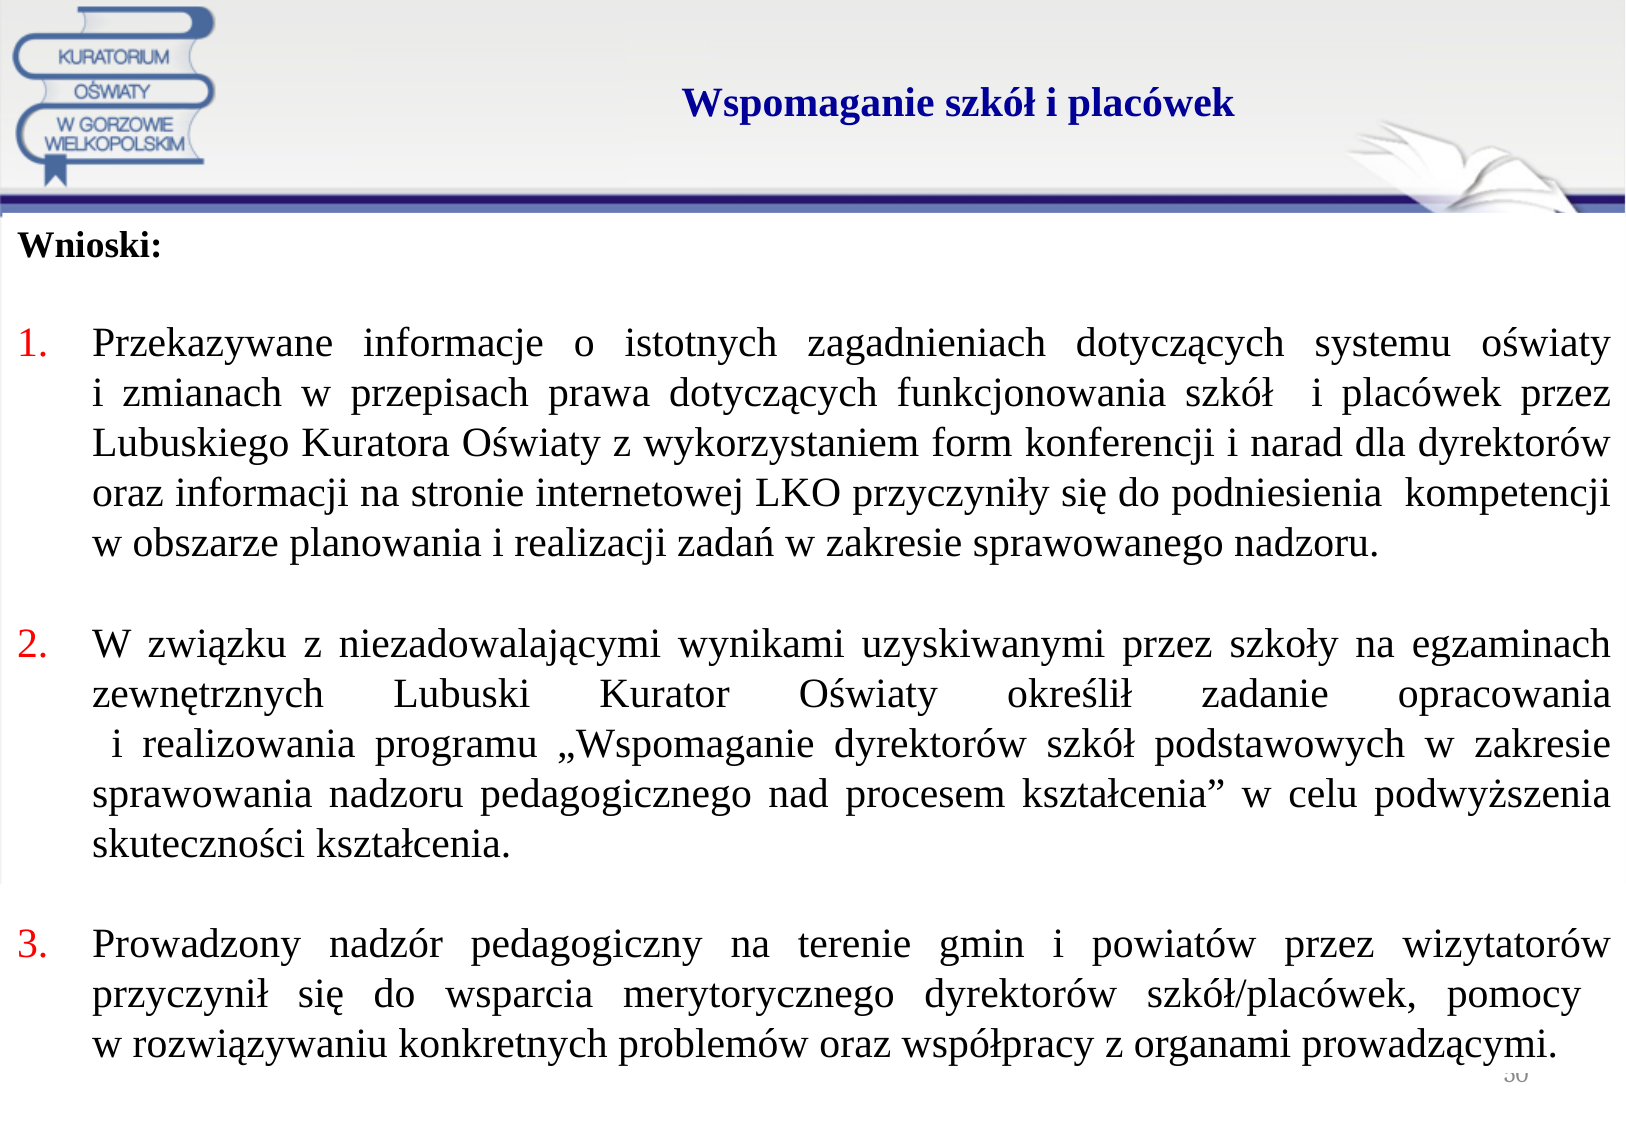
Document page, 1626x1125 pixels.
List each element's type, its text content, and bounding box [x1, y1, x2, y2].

title Wspomaganie szkół i placówek [317, 23, 1600, 176]
slide_number 50 [1164, 1073, 1544, 1103]
text_box Wnioski: Przekazywane informacje o istotnych zagadnieniach dotyczących systemu oświaty i zmianach w przepisach prawa dotyczących funkcjonowania szkół i placówek przez Lubuskiego Kuratora Oświaty z wykorzystaniem form konferencji i narad dla dyrektorów oraz informacji na stronie internetowej LKO przyczyniły się do podniesienia kompetencji w obszarze planowania i realizacji zadań w zakresie sprawowanego nadzoru. W związku z niezadowalającymi wynikami uzyskiwanymi przez szkoły na egzaminach zewnętrznych Lubuski Kurator Oświaty określił zadanie opracowania i realizowania programu „Wspomaganie dyrektorów szkół podstawowych w zakresie sprawowania nadzoru pedagogicznego nad procesem kształcenia” w celu podwyższenia skuteczności kształcenia. Prowadzony nadzór pedagogiczny na terenie gmin i powiatów przez wizytatorów przyczynił się do wsparcia merytorycznego dyrektorów szkół/placówek, pomocy w rozwiązywaniu konkretnych problemów oraz współpracy z organami prowadzącymi. [2, 212, 1625, 1073]
picture [0, 0, 1626, 1125]
